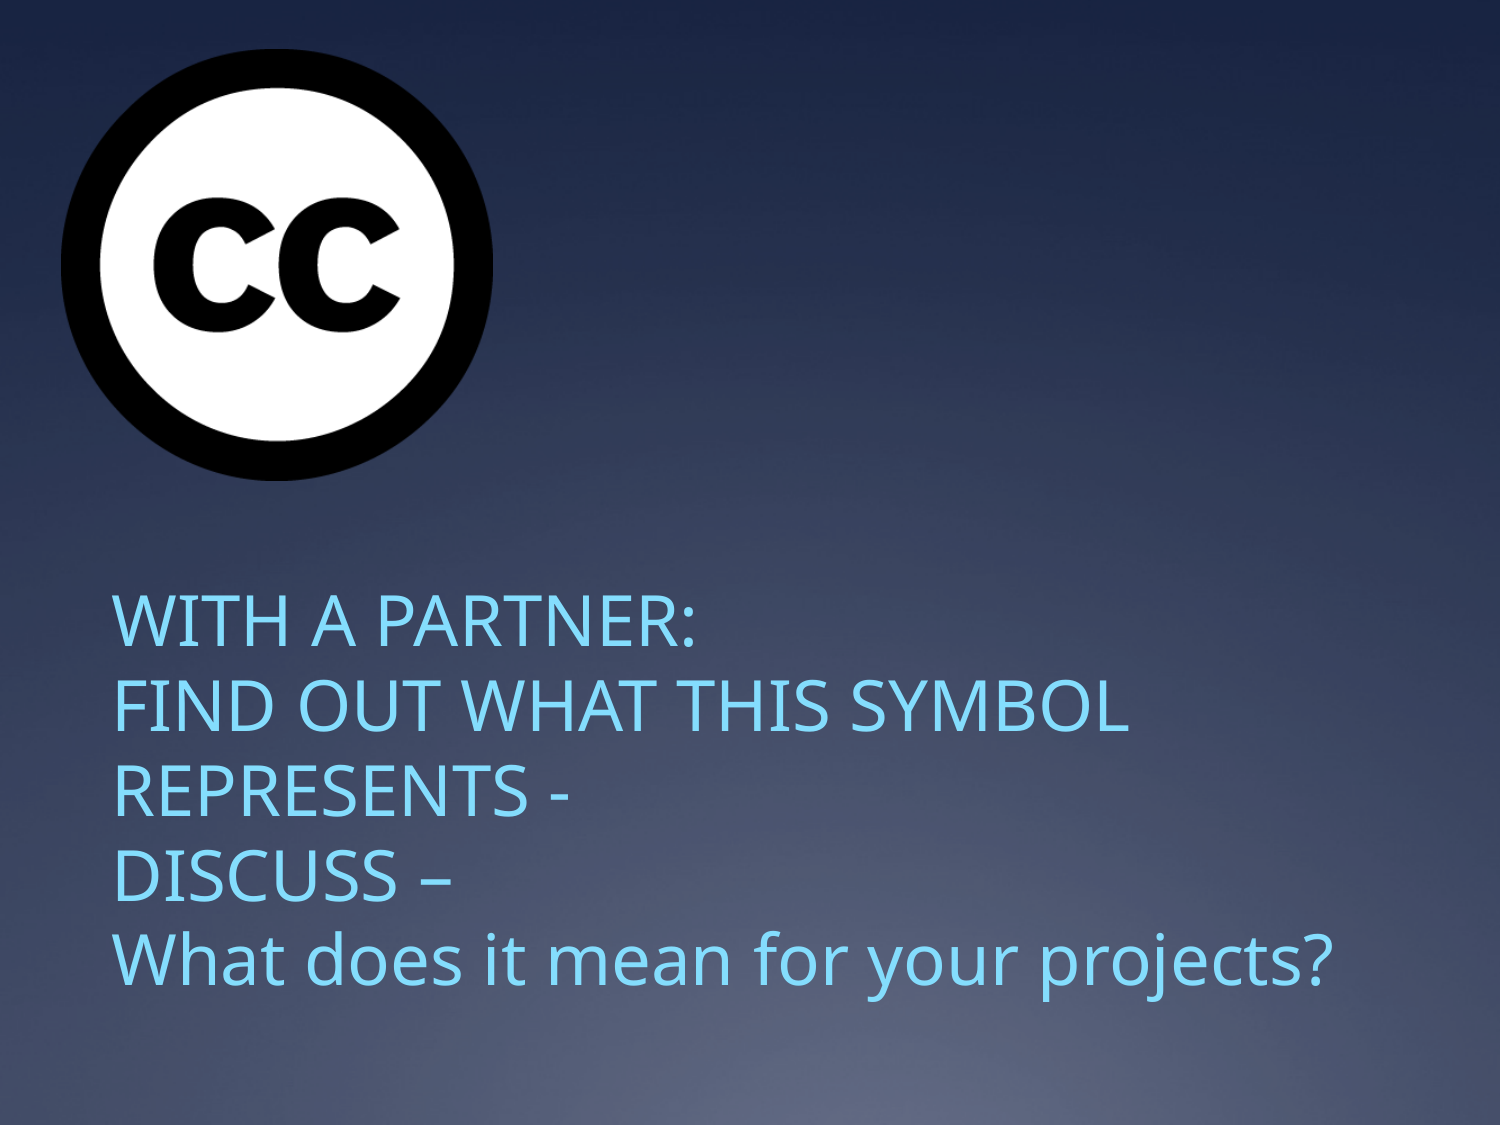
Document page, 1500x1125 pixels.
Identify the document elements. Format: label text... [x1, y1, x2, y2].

picture [60, 48, 494, 482]
text_box WITH A PARTNER: FIND OUT WHAT THIS SYMBOL REPRESENTS - DISCUSS – What does it mean for your projects? [111, 480, 1388, 1095]
